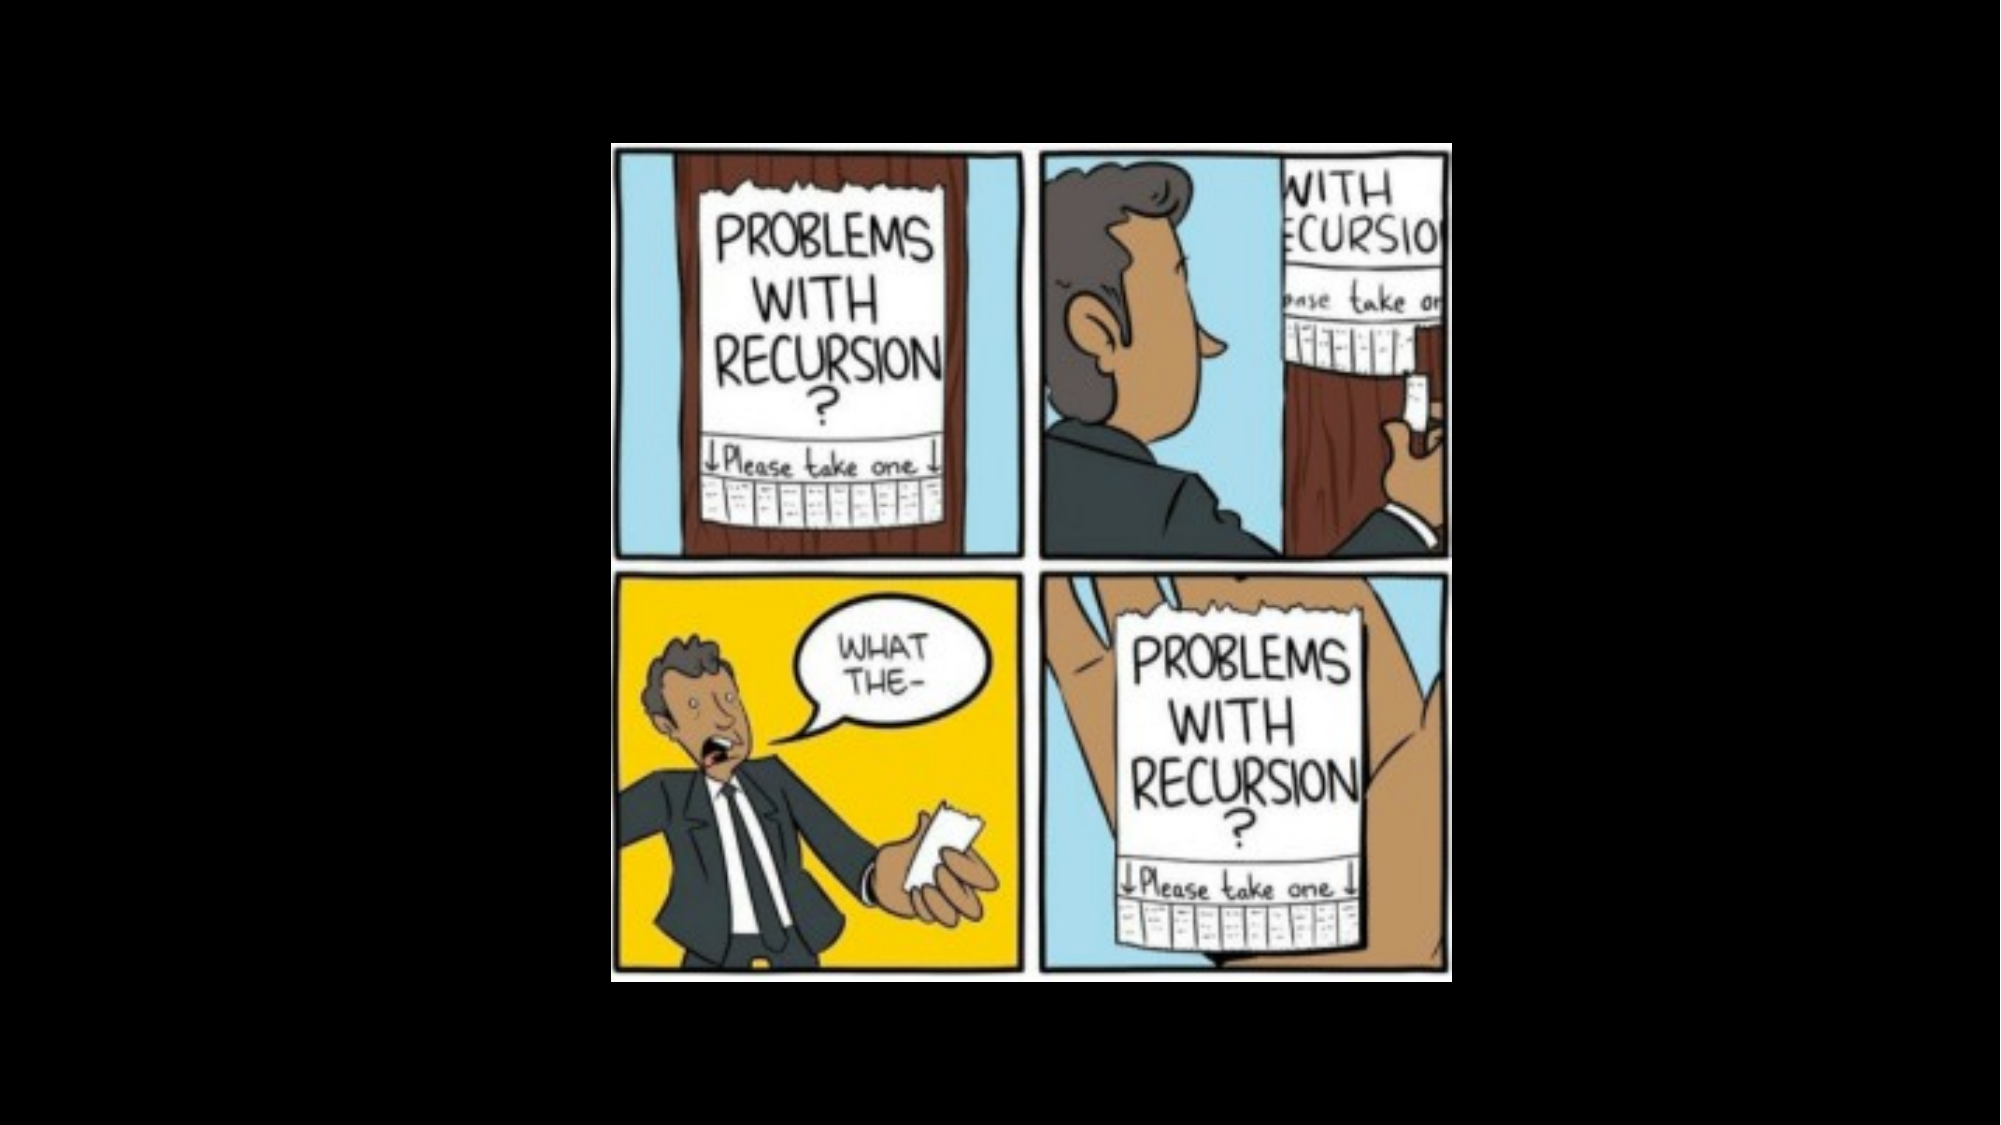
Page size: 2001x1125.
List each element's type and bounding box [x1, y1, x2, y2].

picture [611, 143, 1452, 982]
